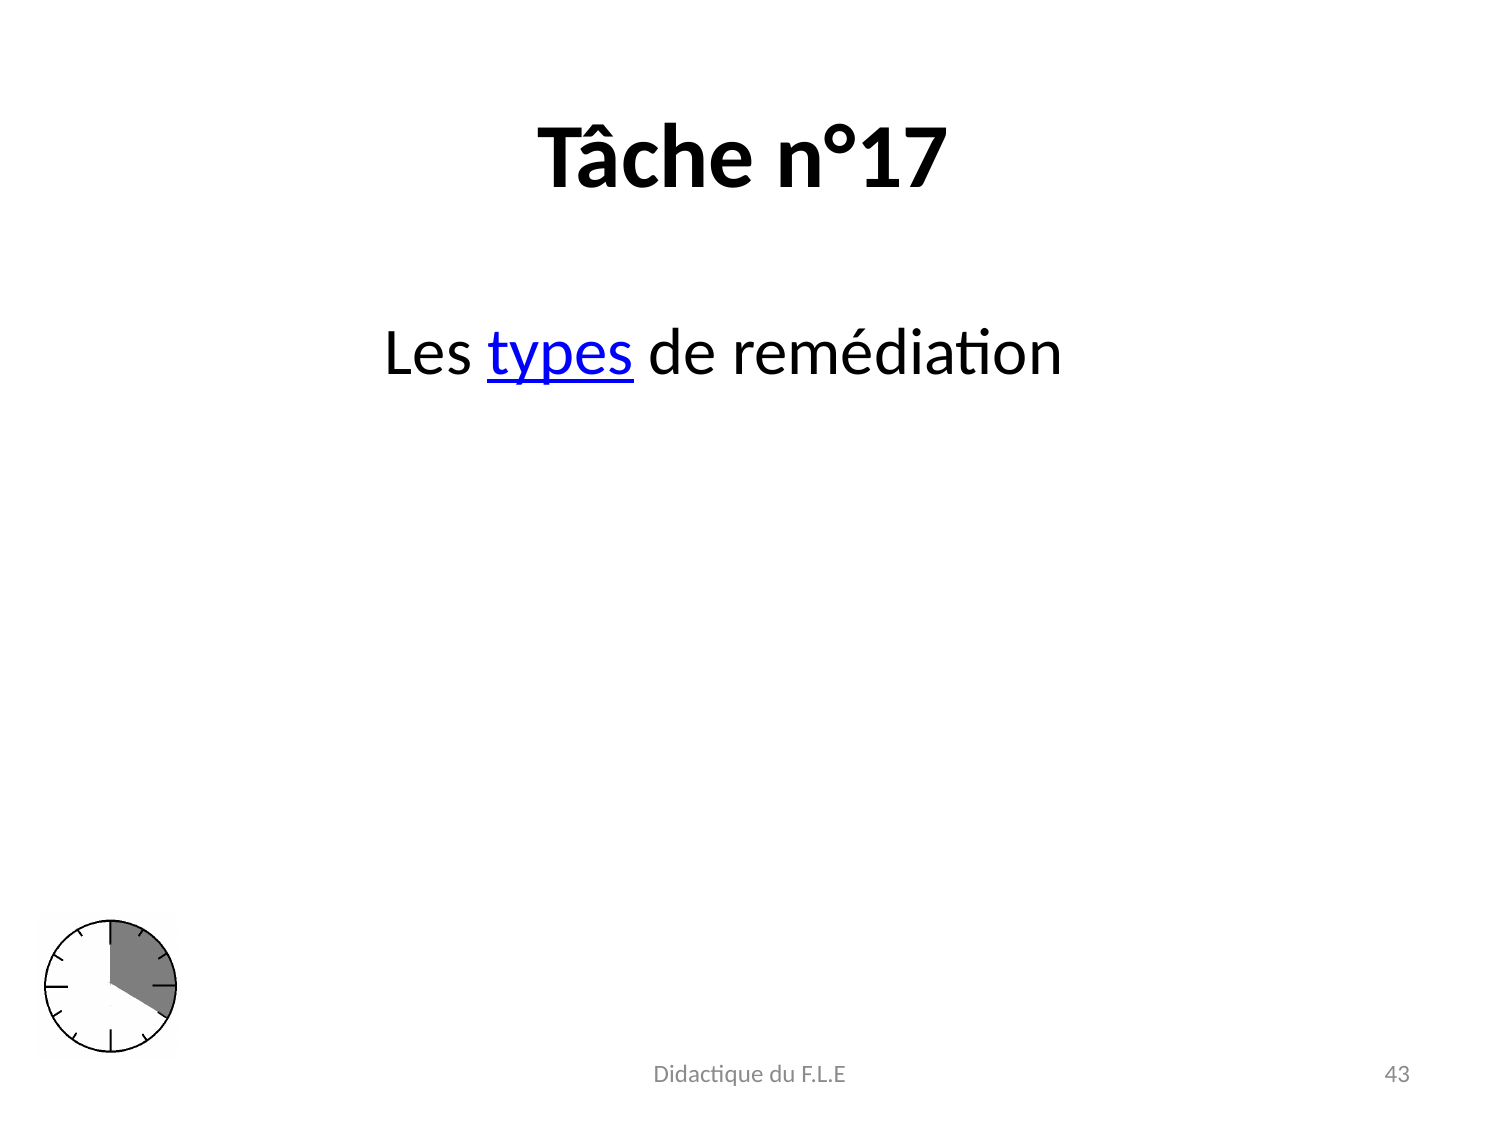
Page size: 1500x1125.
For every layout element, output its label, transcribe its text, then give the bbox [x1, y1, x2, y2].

title Tâche n°17 [150, 67, 1338, 235]
slide_number 43 [1074, 1042, 1425, 1103]
picture [34, 913, 181, 1060]
list Les types de remédiation [24, 299, 1463, 1063]
footer Didactique du F.L.E [512, 1042, 988, 1103]
